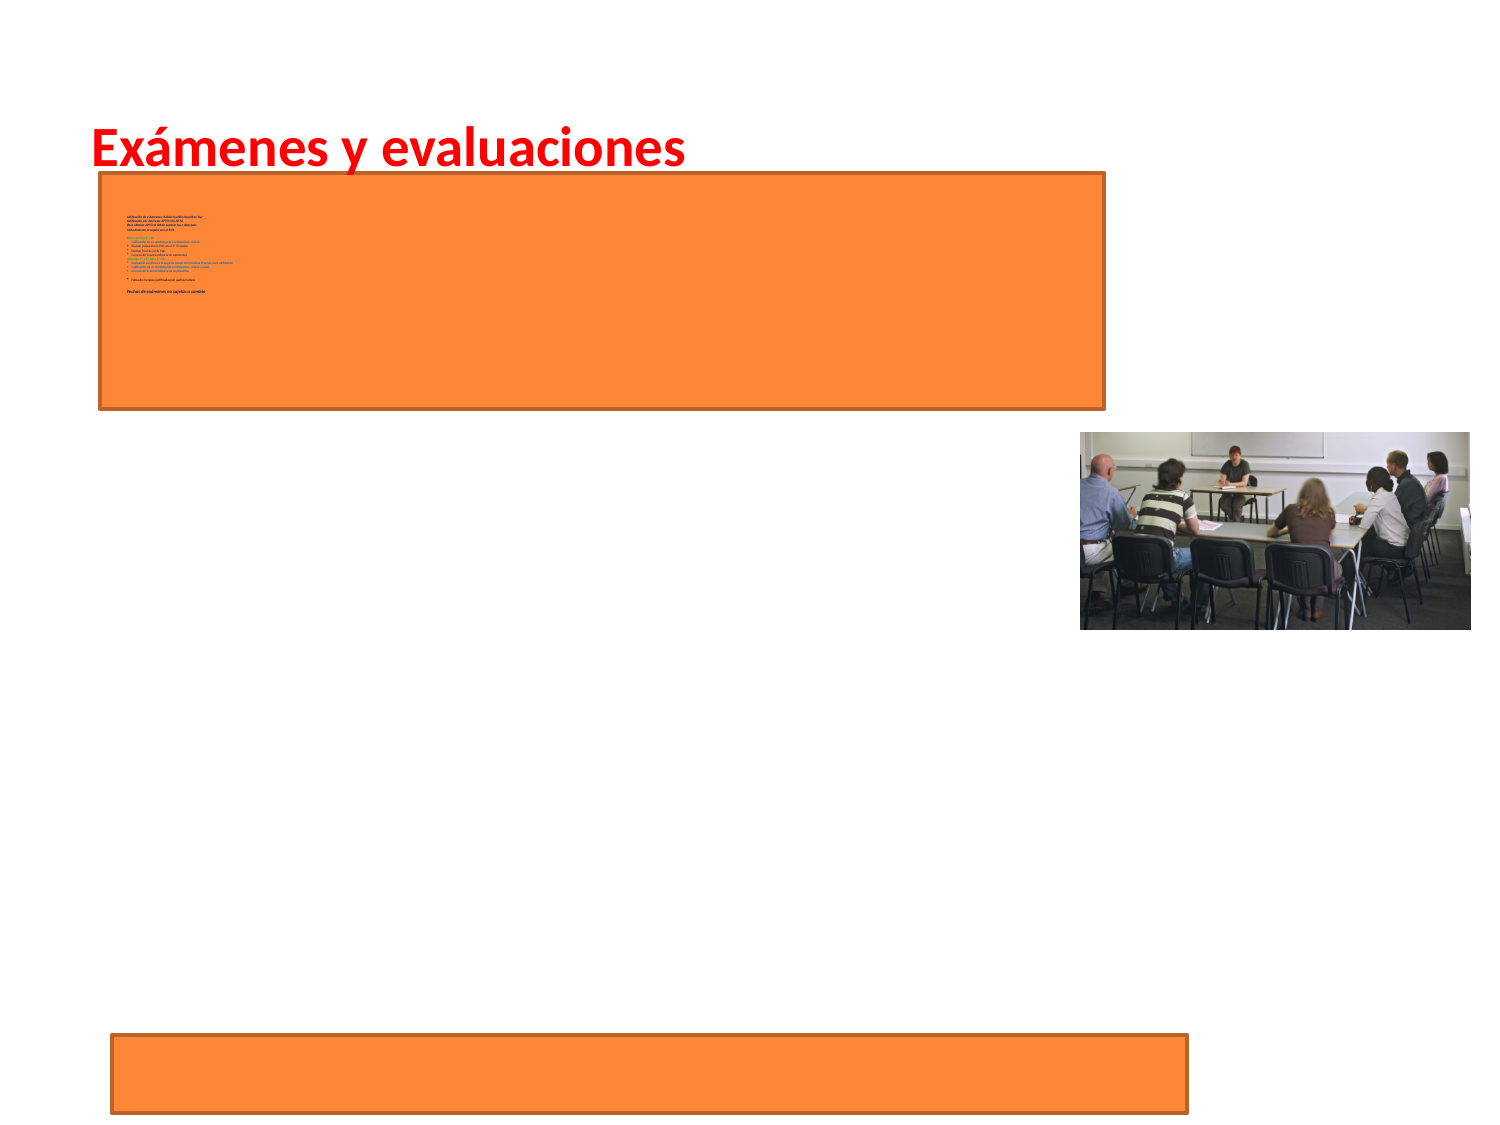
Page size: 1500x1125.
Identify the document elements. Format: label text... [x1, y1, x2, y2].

text_box [110, 1033, 1189, 1115]
list Calificación de 4 destrezas: hablar/escribir/escuchar/leer Calificación por destreza: APTO/NO APTO Para obtener APTO se deben superar las 4 destrezas Cada destreza se supera con el 50% Alumnos NI y 2º NA: Calificación de su rendimiento en diciembre, marzo Examen preparatorio PUC en el 2º trimestre Examen final de junio PUC Convocatoria extraordinaria de septiembre Alumnos 1º y 2º NB y 1º NA: Evaluación continua a lo largo del curso con pruebas diversas para calificación Calificación de su rendimiento en diciembre, marzo y junio Convocatoria extraordinaria de septiembre Faltas de menores justificadas por padres/tutores Fechas de exámenes no sujetas a cambio [112, 208, 1471, 315]
title Exámenes y evaluaciones [76, 101, 1427, 254]
picture [1080, 432, 1471, 630]
text_box [98, 254, 1106, 411]
